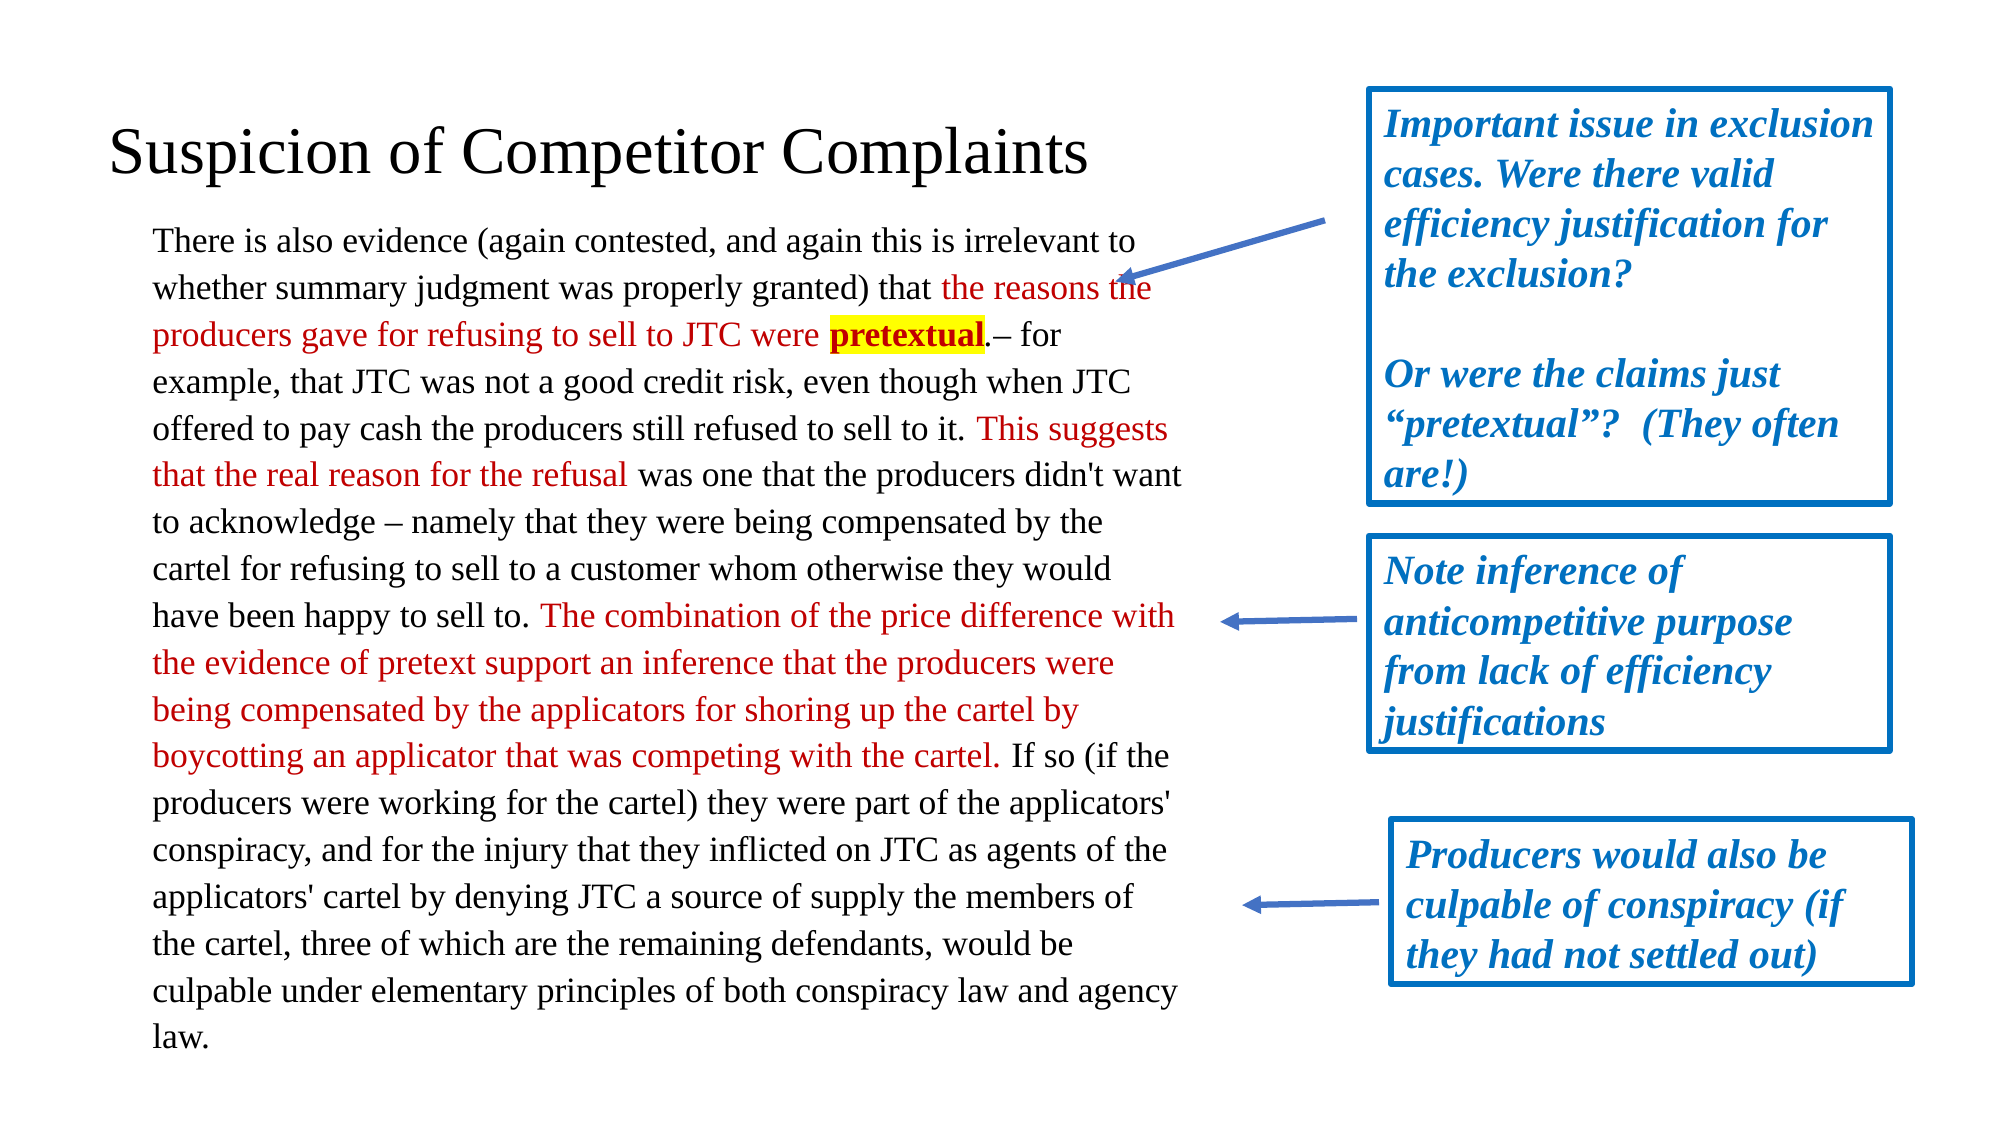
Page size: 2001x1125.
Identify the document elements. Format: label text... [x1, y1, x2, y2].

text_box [1242, 902, 1379, 906]
list There is also evidence (again contested, and again this is irrelevant to whether summary judgment was properly granted) that the reasons the producers gave for refusing to sell to JTC were pretextual.– for example, that JTC was not a good credit risk, even though when JTC offered to pay cash the producers still refused to sell to it. This suggests that the real reason for the refusal was one that the producers didn't want to acknowledge – namely that they were being compensated by the cartel for refusing to sell to a customer whom otherwise they would have been happy to sell to. The combination of the price difference with the evidence of pretext support an inference that the producers were being compensated by the applicators for shoring up the cartel by boycotting an applicator that was competing with the cartel. If so (if the producers were working for the cartel) they were part of the applicators' conspiracy, and for the injury that they inflicted on JTC as agents of the applicators' cartel by denying JTC a source of supply the members of the cartel, three of which are the remaining defendants, would be culpable under elementary principles of both conspiracy law and agency law. [137, 262, 1199, 1066]
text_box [1220, 618, 1358, 622]
text_box Note inference of anticompetitive purpose from lack of efficiency justifications [1369, 535, 1890, 751]
title Suspicion of Competitor Complaints [93, 43, 1819, 262]
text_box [1115, 220, 1325, 282]
text_box Important issue in exclusion cases. Were there valid efficiency justification for the exclusion? Or were the claims just “pretextual”? (They often are!) [1369, 88, 1890, 504]
text_box Producers would also be culpable of conspiracy (if they had not settled out) [1390, 819, 1912, 984]
